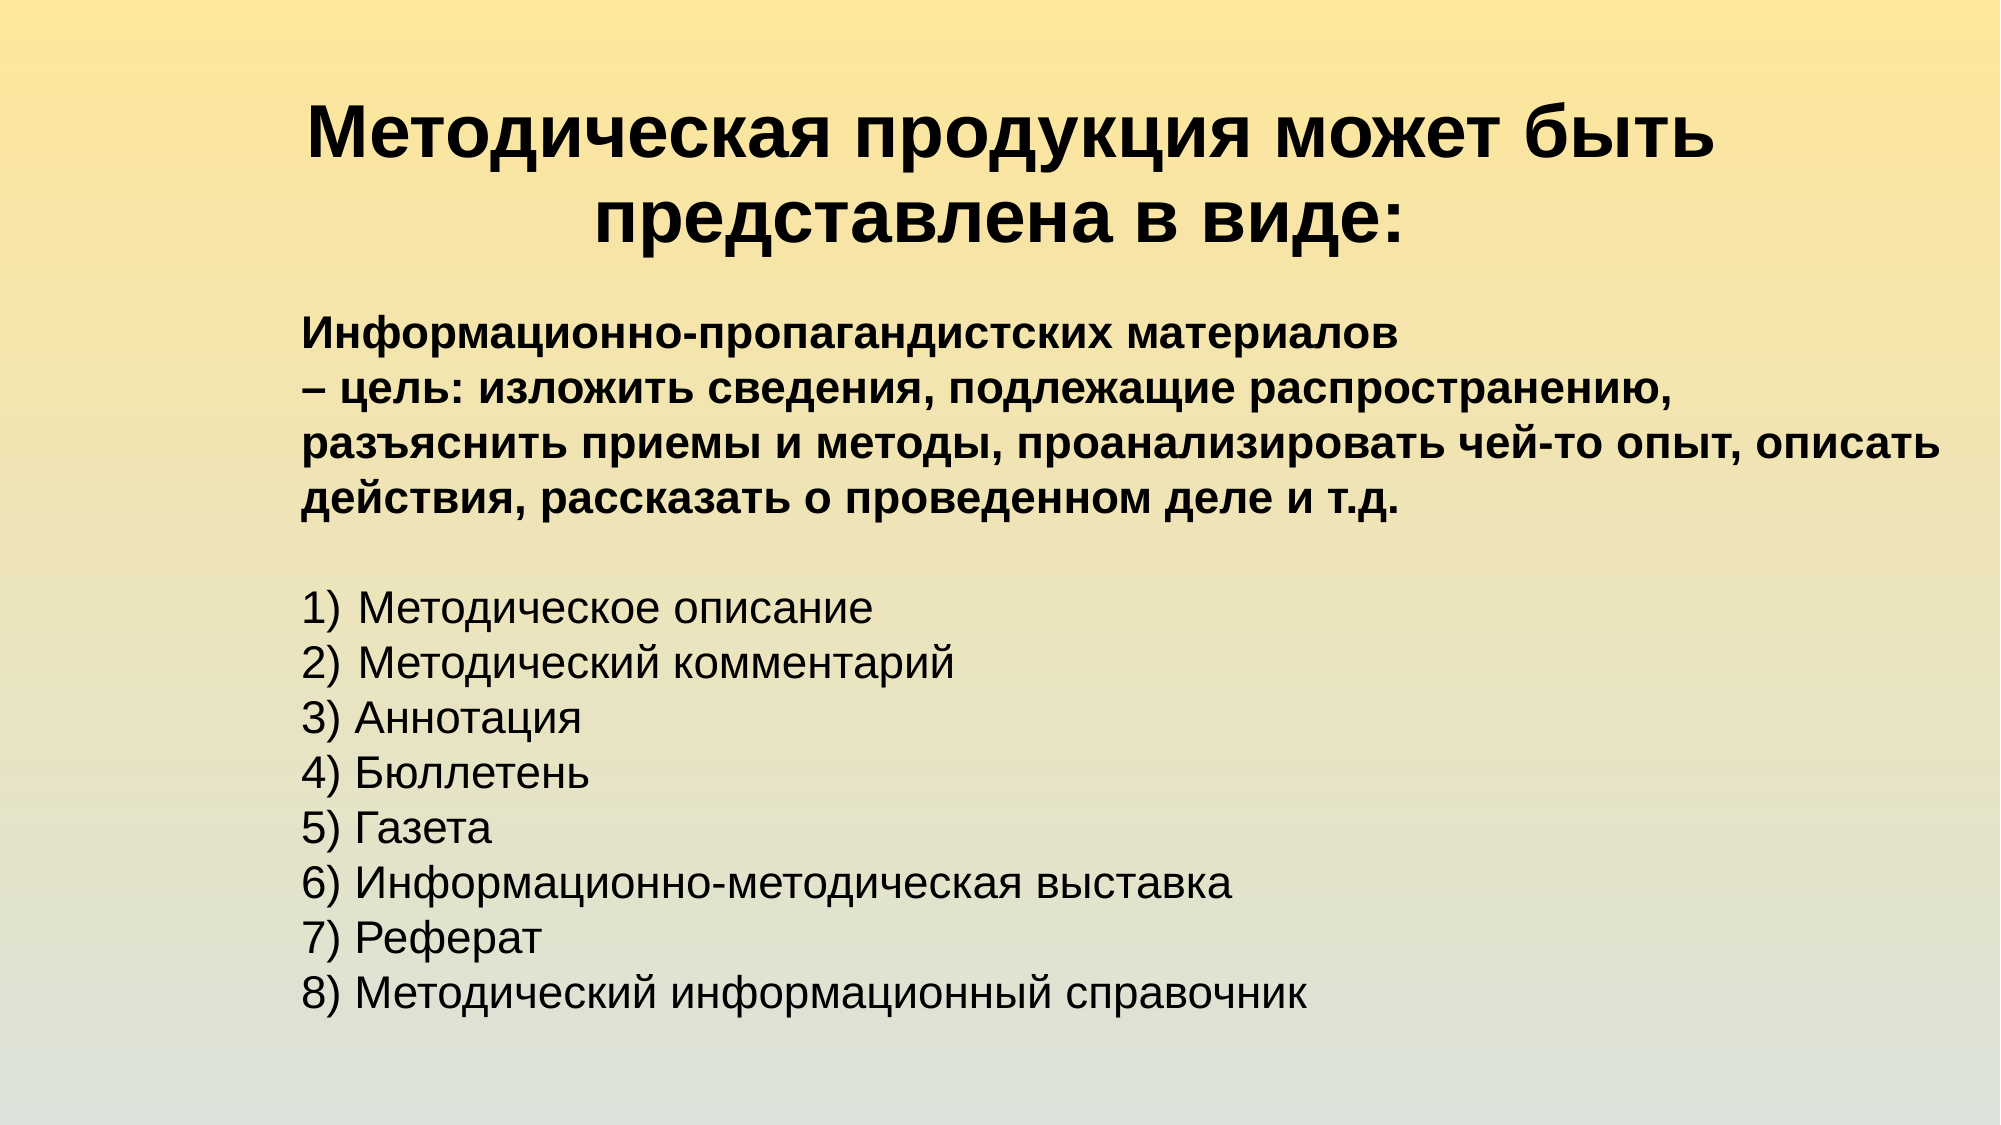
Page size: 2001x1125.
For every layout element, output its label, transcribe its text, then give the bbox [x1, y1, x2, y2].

title Методическая продукция может быть представлена в виде: [137, 59, 1863, 278]
text_box Информационно-пропагандистских материалов – цель: изложить сведения, подлежащие распространению, разъяснить приемы и методы, проанализировать чей-то опыт, описать действия, рассказать о проведенном деле и т.д. Методическое описание Методический комментарий 3) Аннотация 4) Бюллетень 5) Газета 6) Информационно-методическая выставка 7) Реферат 8) Методический информационный справочник [286, 295, 1961, 1025]
